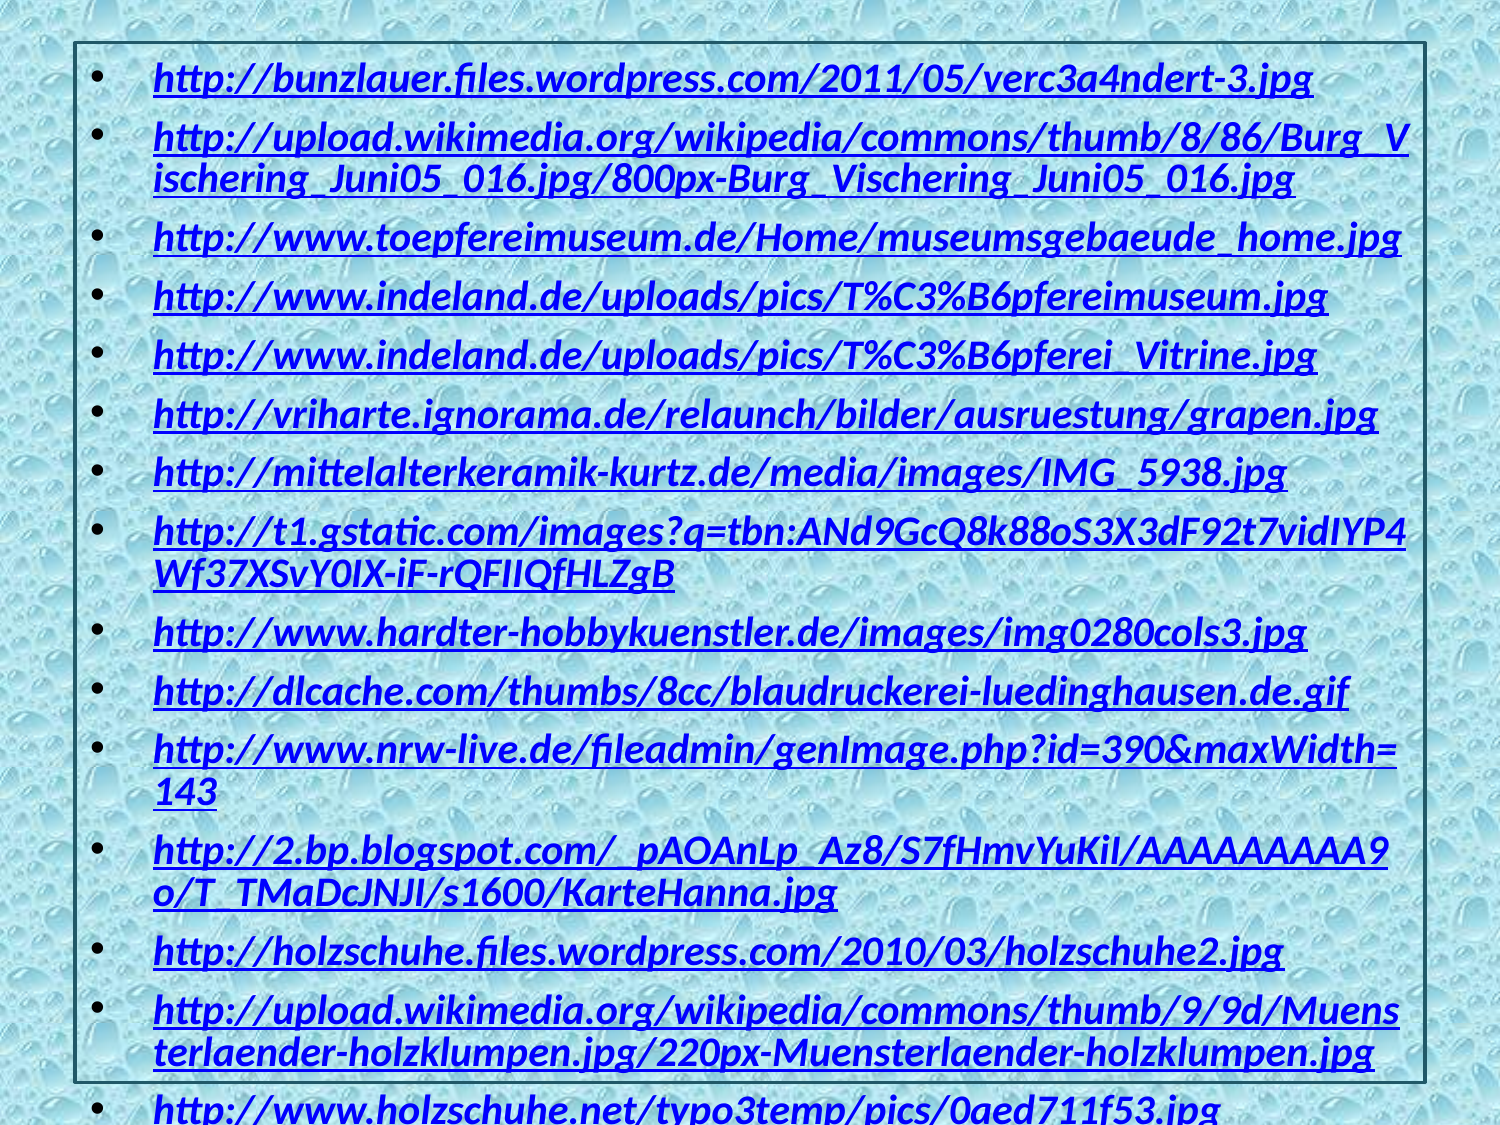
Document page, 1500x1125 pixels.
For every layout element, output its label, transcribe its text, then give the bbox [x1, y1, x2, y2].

list http://bunzlauer.files.wordpress.com/2011/05/verc3a4ndert-3.jpg http://upload.wikimedia.org/wikipedia/commons/thumb/8/86/Burg_Vischering_Juni05_016.jpg/800px-Burg_Vischering_Juni05_016.jpg http://www.toepfereimuseum.de/Home/museumsgebaeude_home.jpg http://www.indeland.de/uploads/pics/T%C3%B6pfereimuseum.jpg http://www.indeland.de/uploads/pics/T%C3%B6pferei_Vitrine.jpg http://vriharte.ignorama.de/relaunch/bilder/ausruestung/grapen.jpg http://mittelalterkeramik-kurtz.de/media/images/IMG_5938.jpg http://t1.gstatic.com/images?q=tbn:ANd9GcQ8k88oS3X3dF92t7vidIYP4Wf37XSvY0IX-iF-rQFIIQfHLZgB http://www.hardter-hobbykuenstler.de/images/img0280cols3.jpg http://dlcache.com/thumbs/8cc/blaudruckerei-luedinghausen.de.gif http://www.nrw-live.de/fileadmin/genImage.php?id=390&maxWidth=143 http://2.bp.blogspot.com/_pAOAnLp_Az8/S7fHmvYuKiI/AAAAAAAAA9o/T_TMaDcJNJI/s1600/KarteHanna.jpg http://holzschuhe.files.wordpress.com/2010/03/holzschuhe2.jpg http://upload.wikimedia.org/wikipedia/commons/thumb/9/9d/Muensterlaender-holzklumpen.jpg/220px-Muensterlaender-holzklumpen.jpg http://www.holzschuhe.net/typo3temp/pics/0aed711f53.jpg http://www.muensterlandzeitung.de/storage/scl/mdhl/artikelbilder/lokales/mz-mlz-evz-gz/muensterland-zeitung/ahlo/923850_m3t1w564h376q75v23141_xio-fcmsimage-20090427163842-006003-49f5c372f2345.630_008_3313838_0427AH_WES.jpg [75, 42, 1425, 1083]
picture [0, 0, 1500, 1125]
